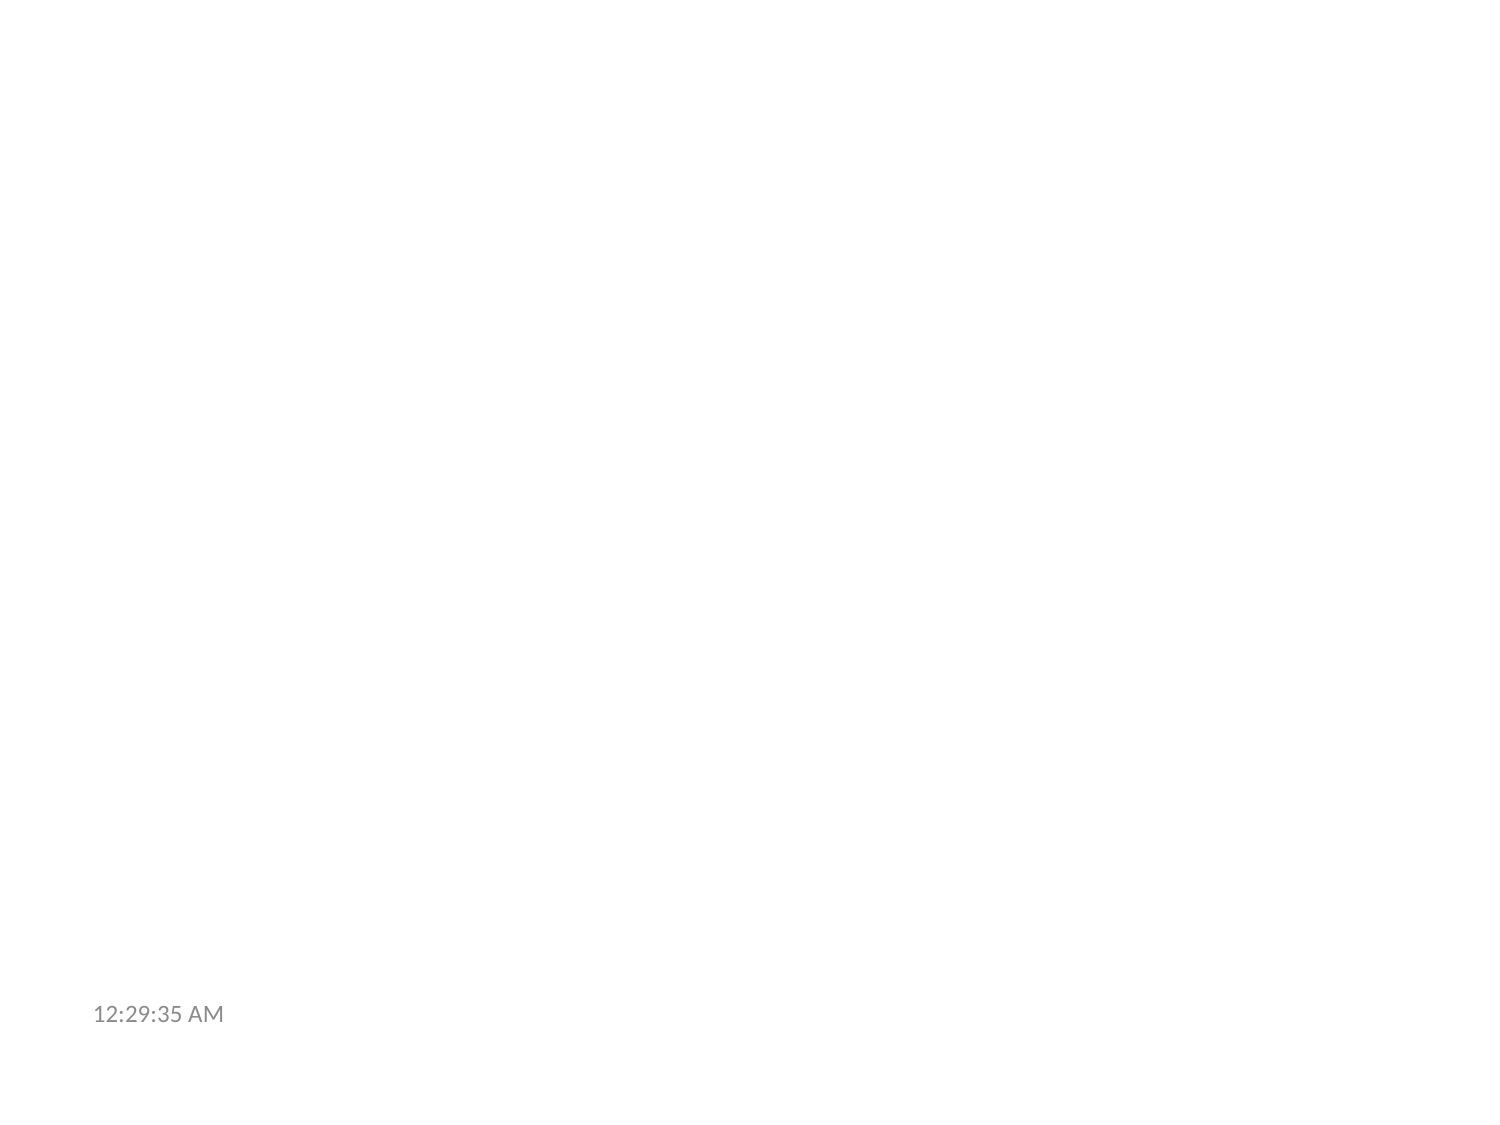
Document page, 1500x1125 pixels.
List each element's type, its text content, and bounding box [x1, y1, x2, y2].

text_box 3:35:09 PM [77, 982, 428, 1043]
